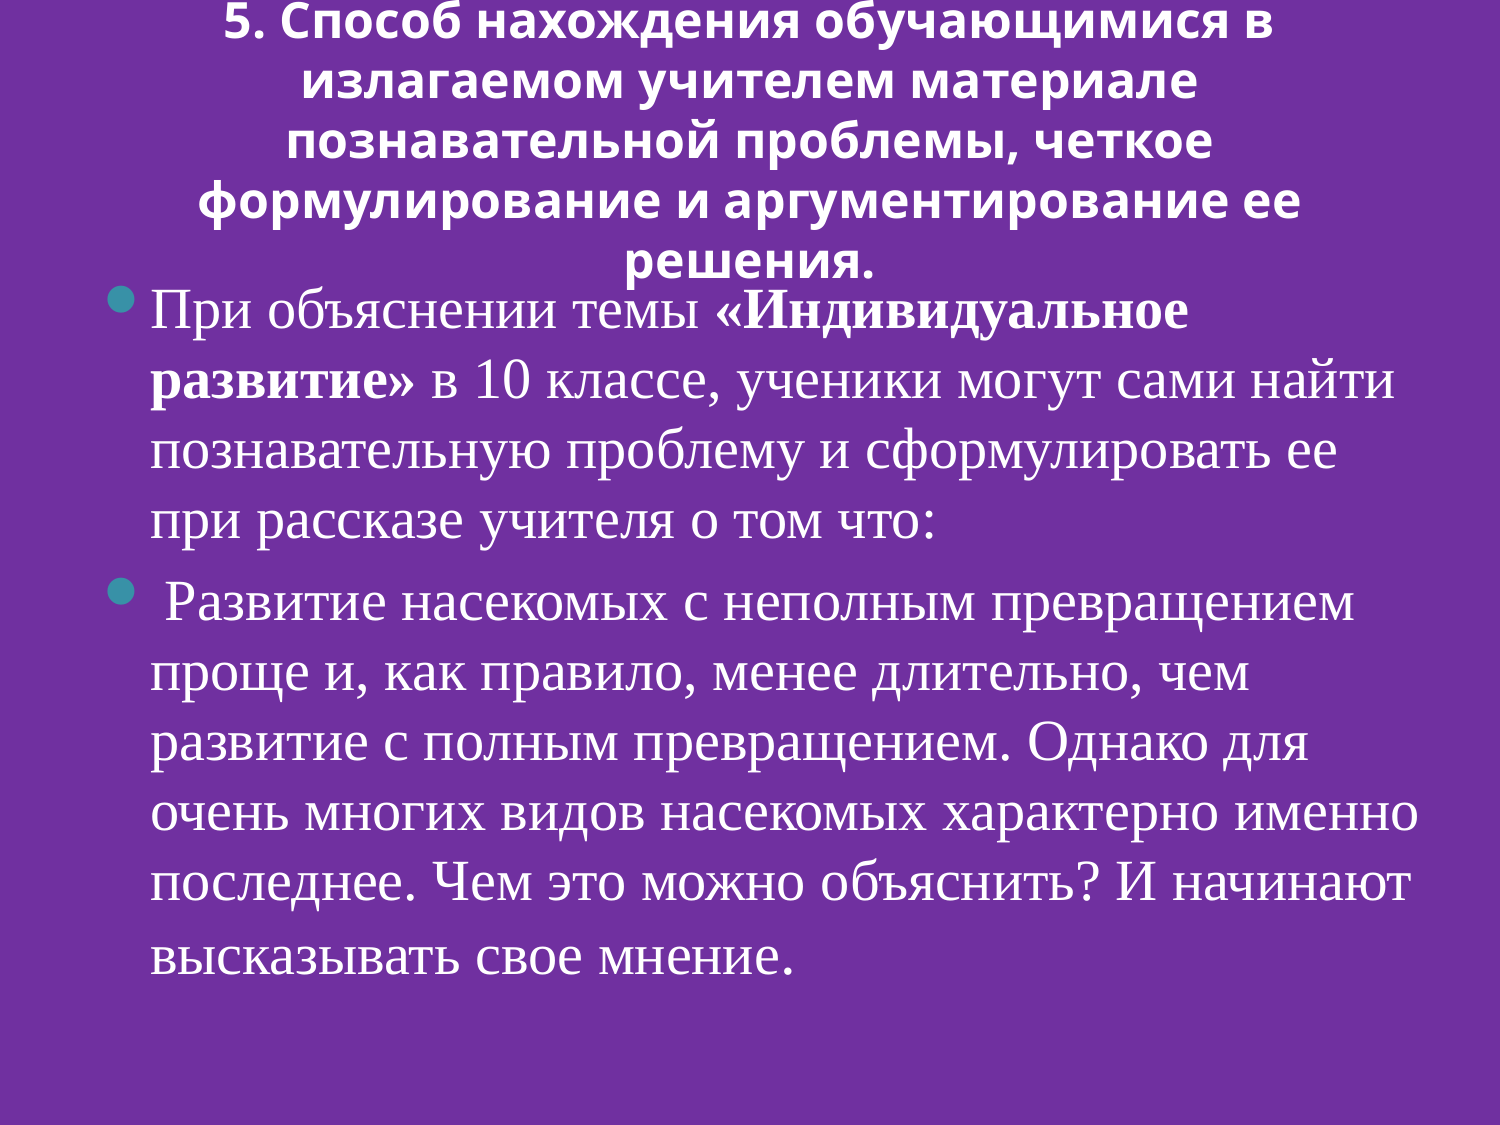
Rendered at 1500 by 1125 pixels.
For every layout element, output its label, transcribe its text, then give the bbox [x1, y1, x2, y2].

list При объяснении темы «Индивидуальное развитие» в 10 классе, ученики могут сами найти познавательную проблему и сформулировать ее при рассказе учителя о том что: Развитие насекомых с неполным превращением проще и, как правило, менее длительно, чем развитие с полным превращением. Однако для очень многих видов насекомых характерно именно последнее. Чем это можно объяснить? И начинают высказывать свое мнение. [75, 262, 1459, 1106]
title 5. Способ нахождения обучающимися в излагаемом учителем материале познавательной проблемы, четкое формулирование и аргументирование ее решения. [75, 45, 1425, 233]
